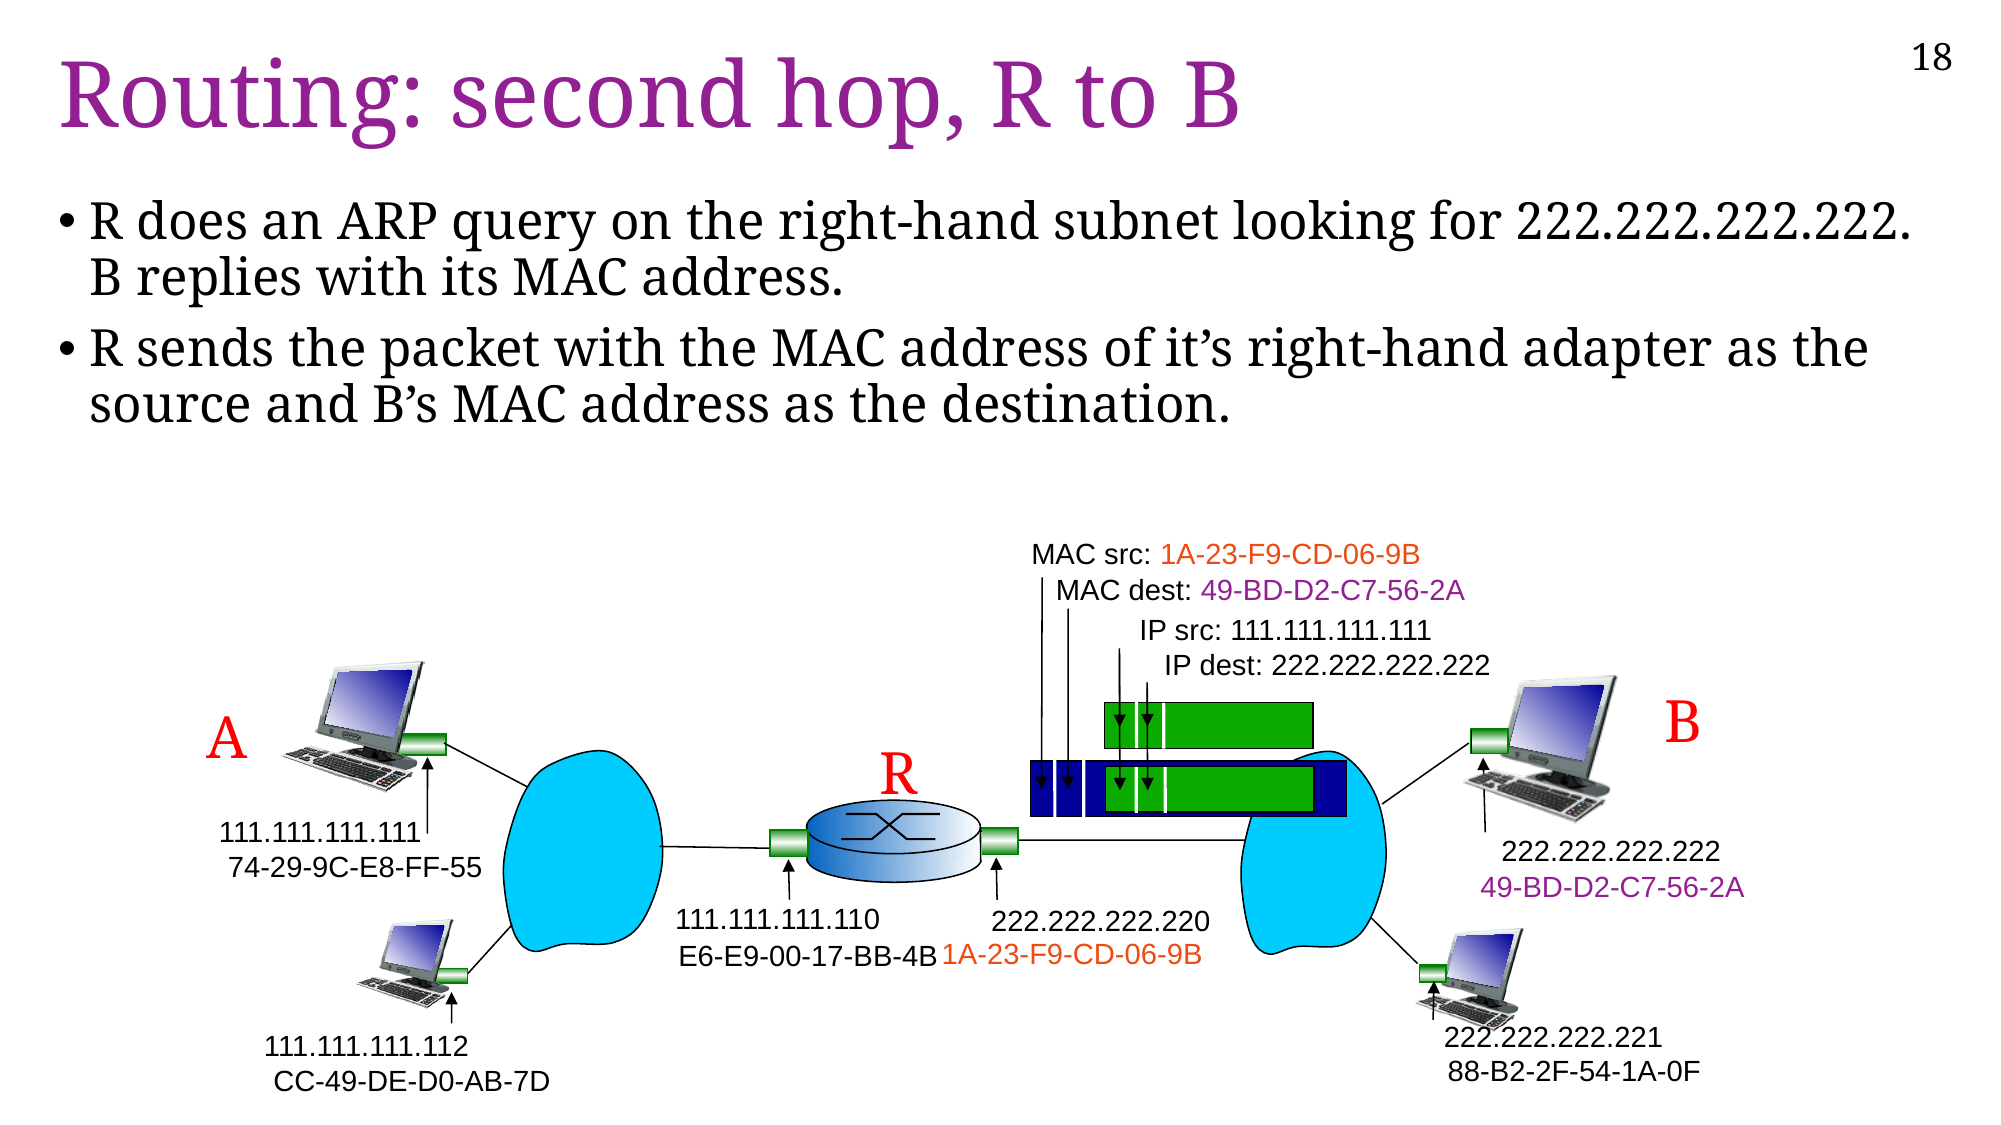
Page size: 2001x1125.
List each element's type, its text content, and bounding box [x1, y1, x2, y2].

list R does an ARP query on the right-hand subnet looking for 222.222.222.222. B replies with its MAC address. R sends the packet with the MAC address of it’s right-hand adapter as the source and B’s MAC address as the destination. [43, 188, 1979, 476]
title Routing: second hop, R to B [43, 25, 1953, 171]
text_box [1015, 528, 1537, 818]
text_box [183, 655, 1761, 1114]
